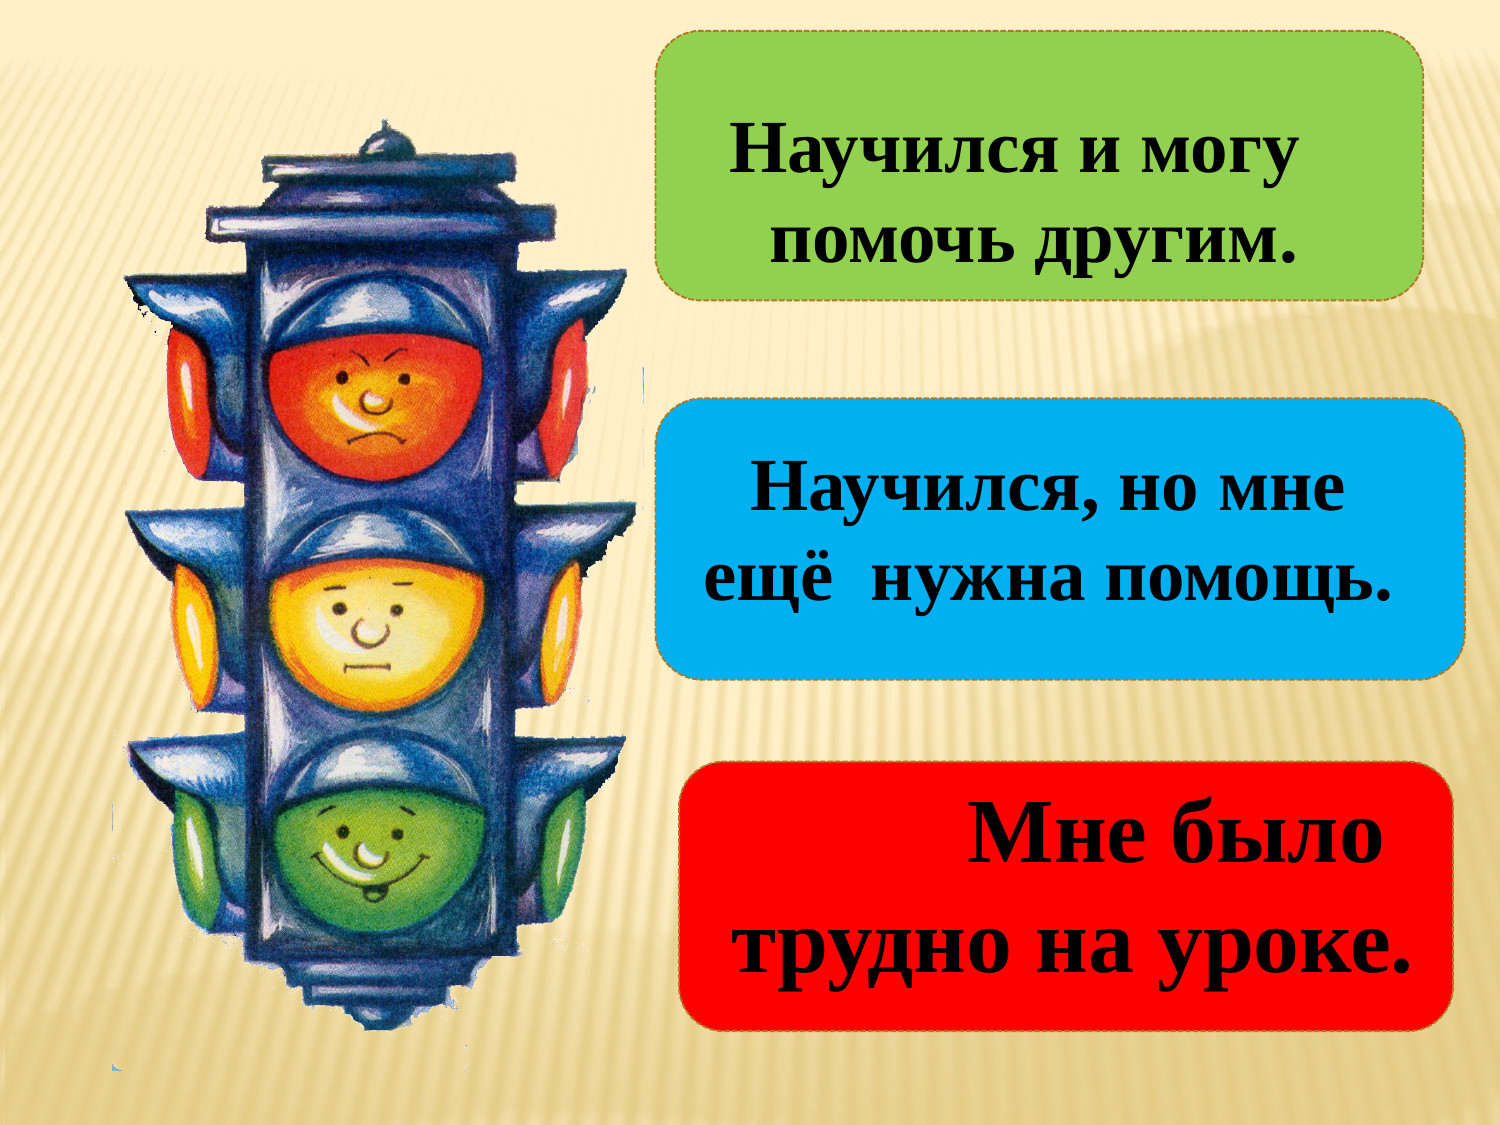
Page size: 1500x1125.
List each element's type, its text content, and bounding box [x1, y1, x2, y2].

text_box [654, 399, 1466, 681]
text_box Научился, но мне ещё нужна помощь. [667, 338, 1430, 623]
text_box Мне было трудно на уроке. [702, 763, 1444, 998]
text_box Научился и могу помочь другим. [655, 0, 1412, 285]
picture [111, 0, 644, 1071]
text_box [665, 45, 1425, 302]
text_box [678, 766, 1454, 1033]
